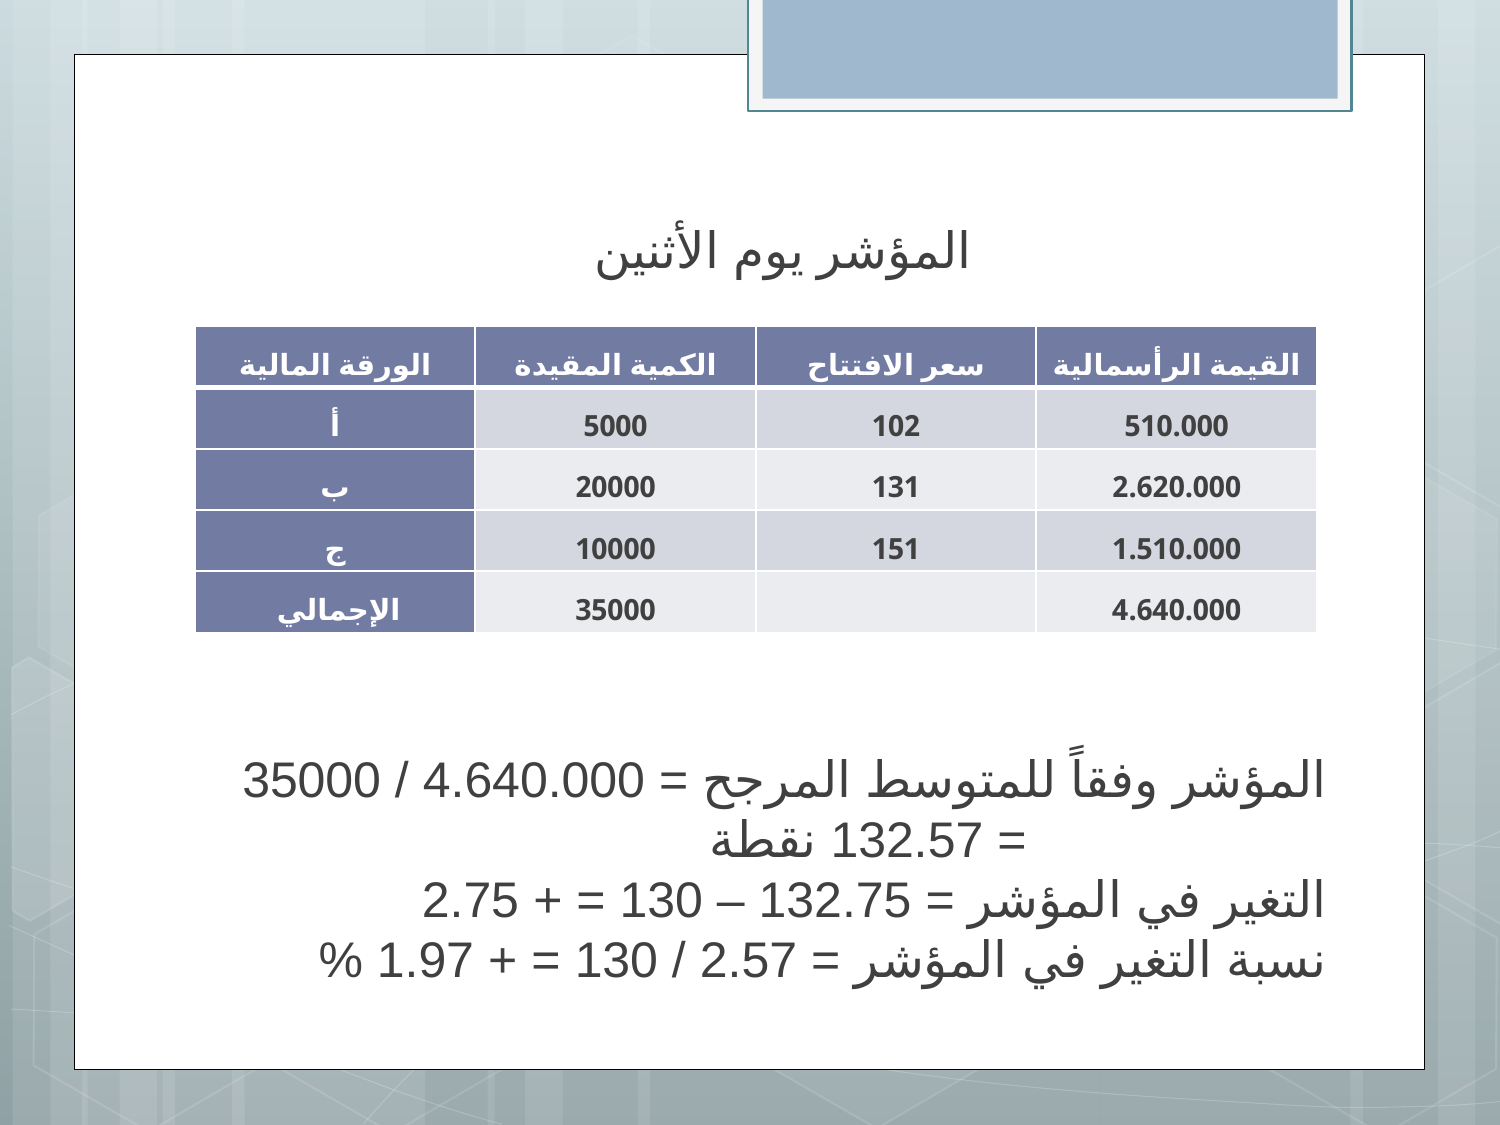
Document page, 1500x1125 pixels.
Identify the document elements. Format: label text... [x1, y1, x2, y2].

text_box المؤشر وفقاً للمتوسط المرجح = 4.640.000 / 35000 = 132.57 نقطة التغير في المؤشر = 132.75 – 130 = + 2.75 نسبة التغير في المؤشر = 2.57 / 130 = + 1.97 % [90, 739, 1342, 995]
table_cell [757, 572, 1035, 632]
table_cell 2.620.000 [1037, 450, 1316, 509]
table_cell 20000 [476, 450, 755, 509]
table_header القيمة الرأسمالية [1037, 327, 1316, 385]
table_cell 102 [757, 390, 1035, 448]
table_cell أ [196, 390, 474, 448]
table_header الورقة المالية [196, 327, 474, 385]
table_cell 10000 [476, 511, 755, 570]
table_cell 1.510.000 [1037, 511, 1316, 570]
table_cell الإجمالي [196, 572, 474, 632]
table_cell ج [196, 511, 474, 570]
text_box المؤشر يوم الأثنين [454, 210, 987, 286]
table_cell 510.000 [1037, 390, 1316, 448]
table_header سعر الافتتاح [757, 327, 1035, 385]
table_cell ب [196, 450, 474, 509]
table_cell 151 [757, 511, 1035, 570]
table_cell 131 [757, 450, 1035, 509]
table_cell 5000 [476, 390, 755, 448]
table_header الكمية المقيدة [476, 327, 755, 385]
table_cell 4.640.000 [1037, 572, 1316, 632]
table_cell 35000 [476, 572, 755, 632]
